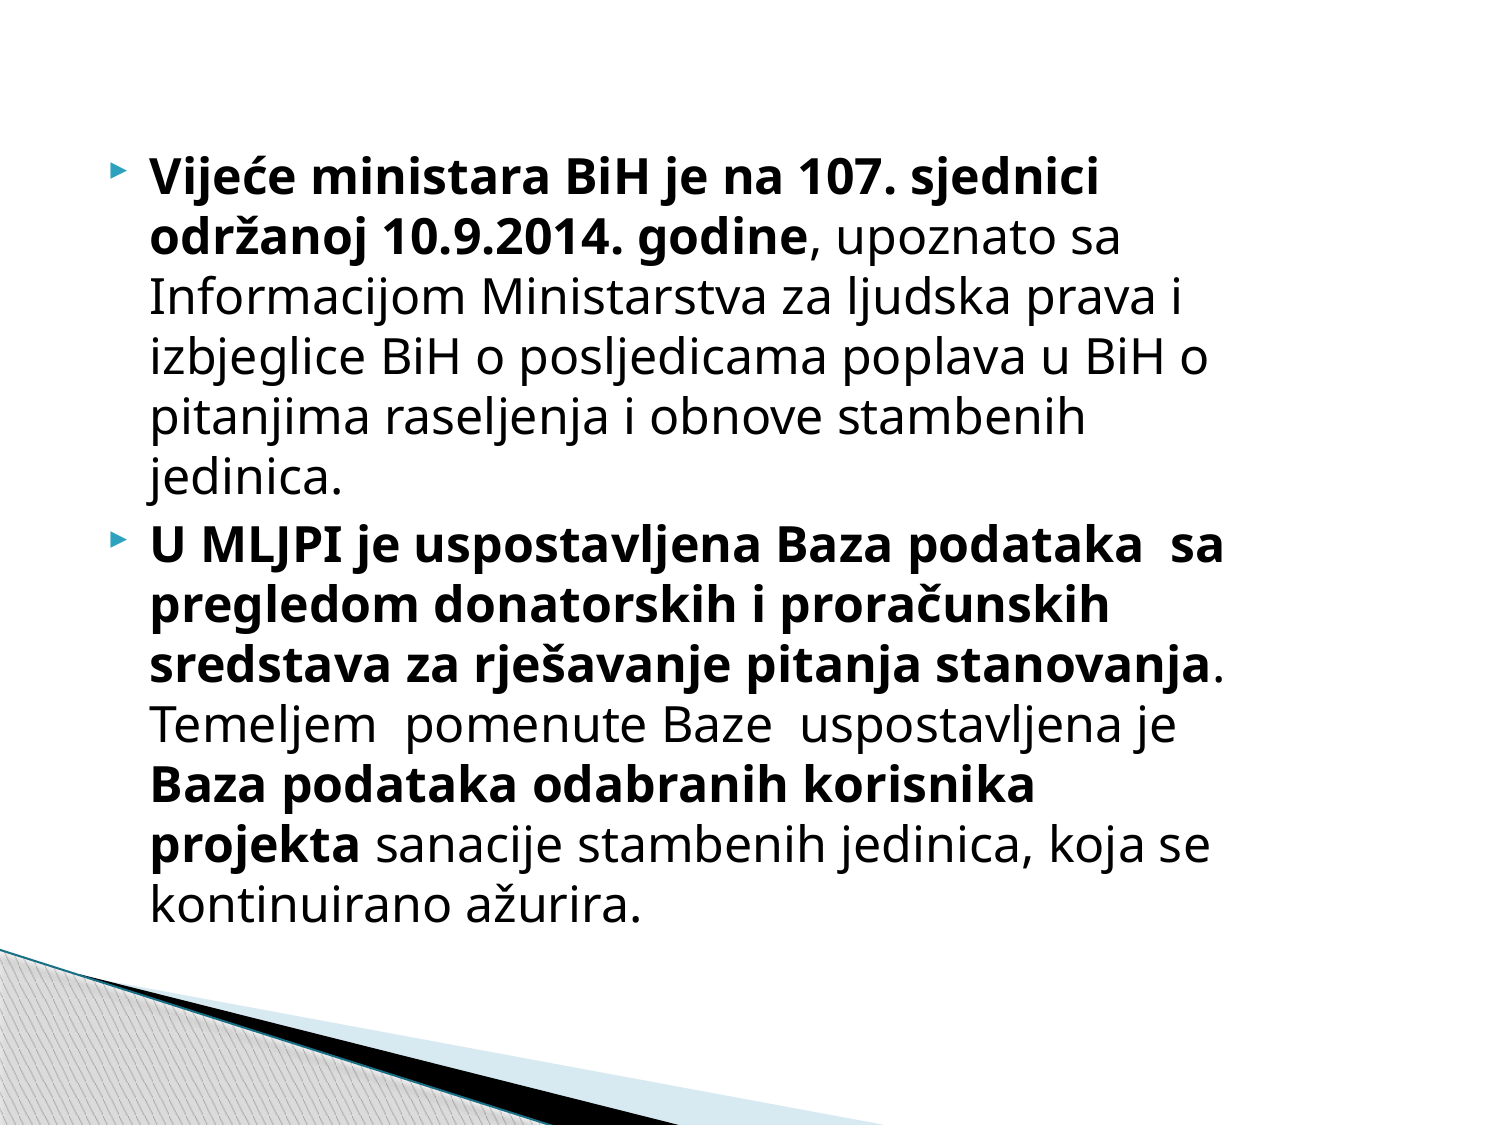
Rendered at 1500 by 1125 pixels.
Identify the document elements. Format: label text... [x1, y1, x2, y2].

list Vijeće ministara BiH je na 107. sjednici održanoj 10.9.2014. godine, upoznato sa Informacijom Ministarstva za ljudska prava i izbjeglice BiH o posljedicama poplava u BiH o pitanjima raseljenja i obnove stambenih jedinica. U MLJPI je uspostavljena Baza podataka sa pregledom donatorskih i proračunskih sredstava za rješavanje pitanja stanovanja. Temeljem pomenute Baze uspostavljena je Baza podataka odabranih korisnika projekta sanacije stambenih jedinica, koja se kontinuirano ažurira. [75, 137, 1263, 1059]
